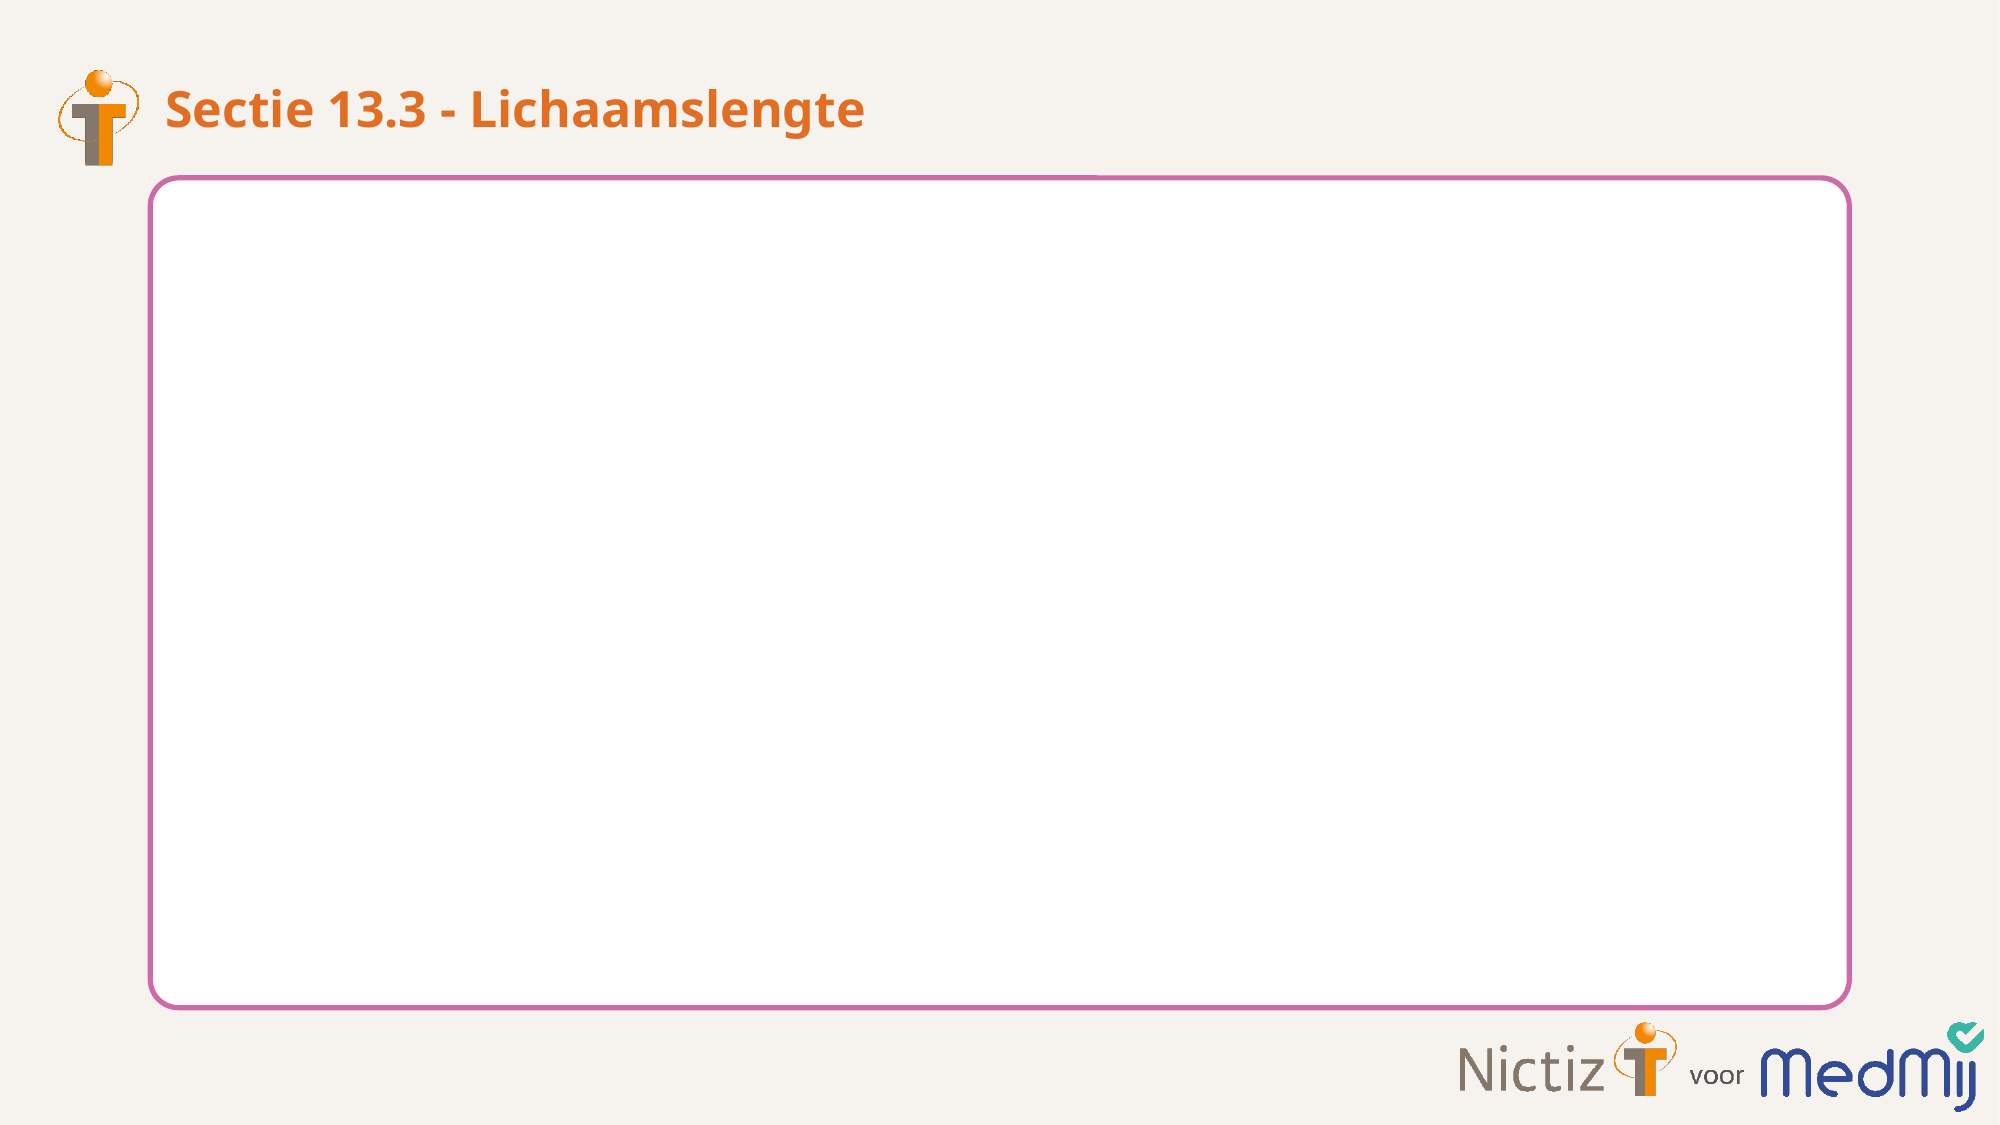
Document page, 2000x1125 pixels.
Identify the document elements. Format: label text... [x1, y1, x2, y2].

picture [50, 66, 151, 187]
title Sectie 13.3 - Lichaamslengte [150, 76, 1850, 165]
picture [1457, 1019, 1988, 1113]
